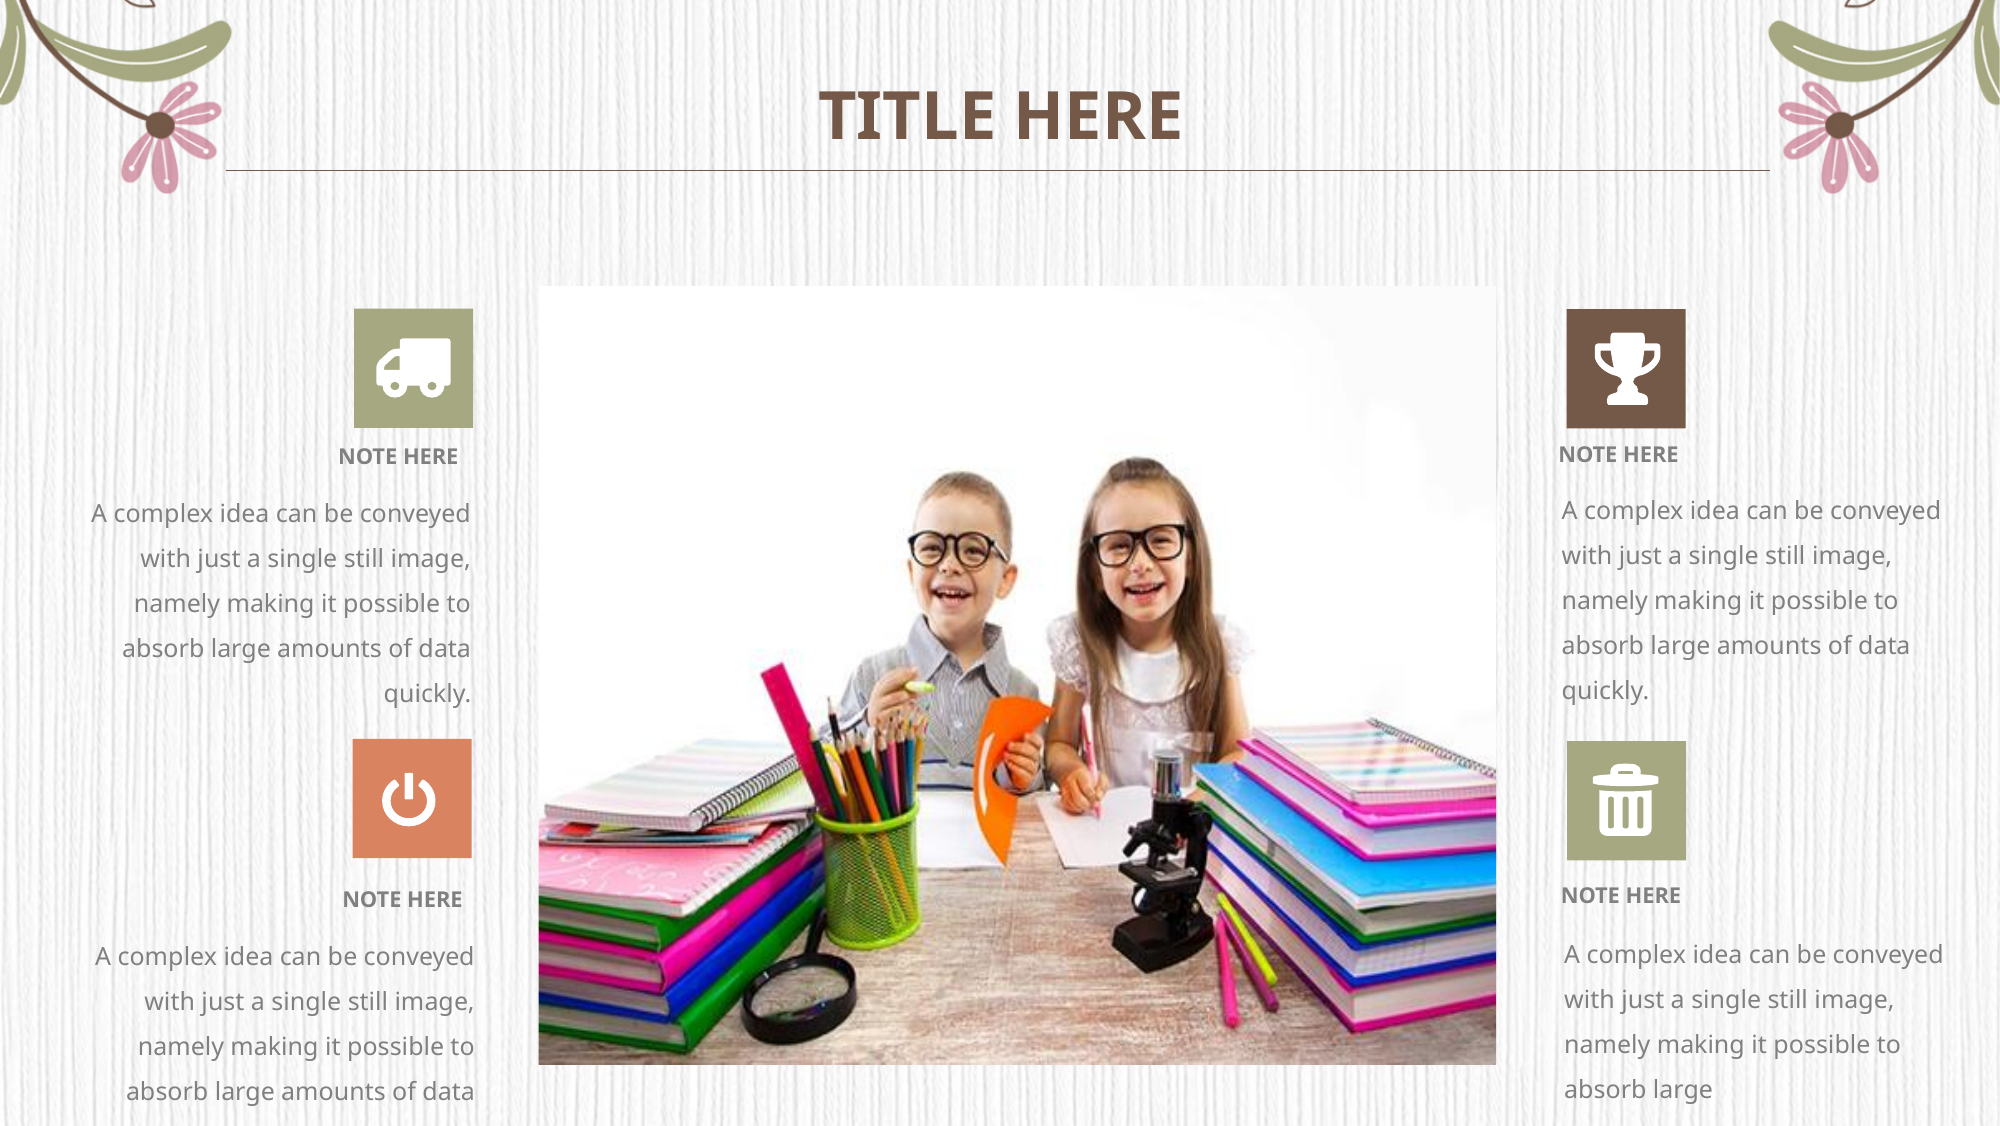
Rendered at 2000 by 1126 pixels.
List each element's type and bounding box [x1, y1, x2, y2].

text_box [382, 779, 436, 827]
text_box [226, 67, 1771, 171]
text_box [376, 338, 451, 398]
text_box [538, 286, 1497, 1065]
text_box [352, 738, 473, 859]
text_box [42, 435, 487, 718]
text_box [1566, 308, 1687, 429]
text_box [1599, 790, 1652, 836]
text_box [52, 878, 491, 1116]
text_box [1546, 432, 1963, 716]
text_box [1549, 874, 1978, 1114]
text_box [1566, 740, 1687, 861]
text_box [1594, 332, 1661, 405]
picture [0, 0, 2000, 1126]
text_box [353, 308, 474, 429]
text_box [404, 772, 414, 800]
text_box [1592, 763, 1659, 787]
